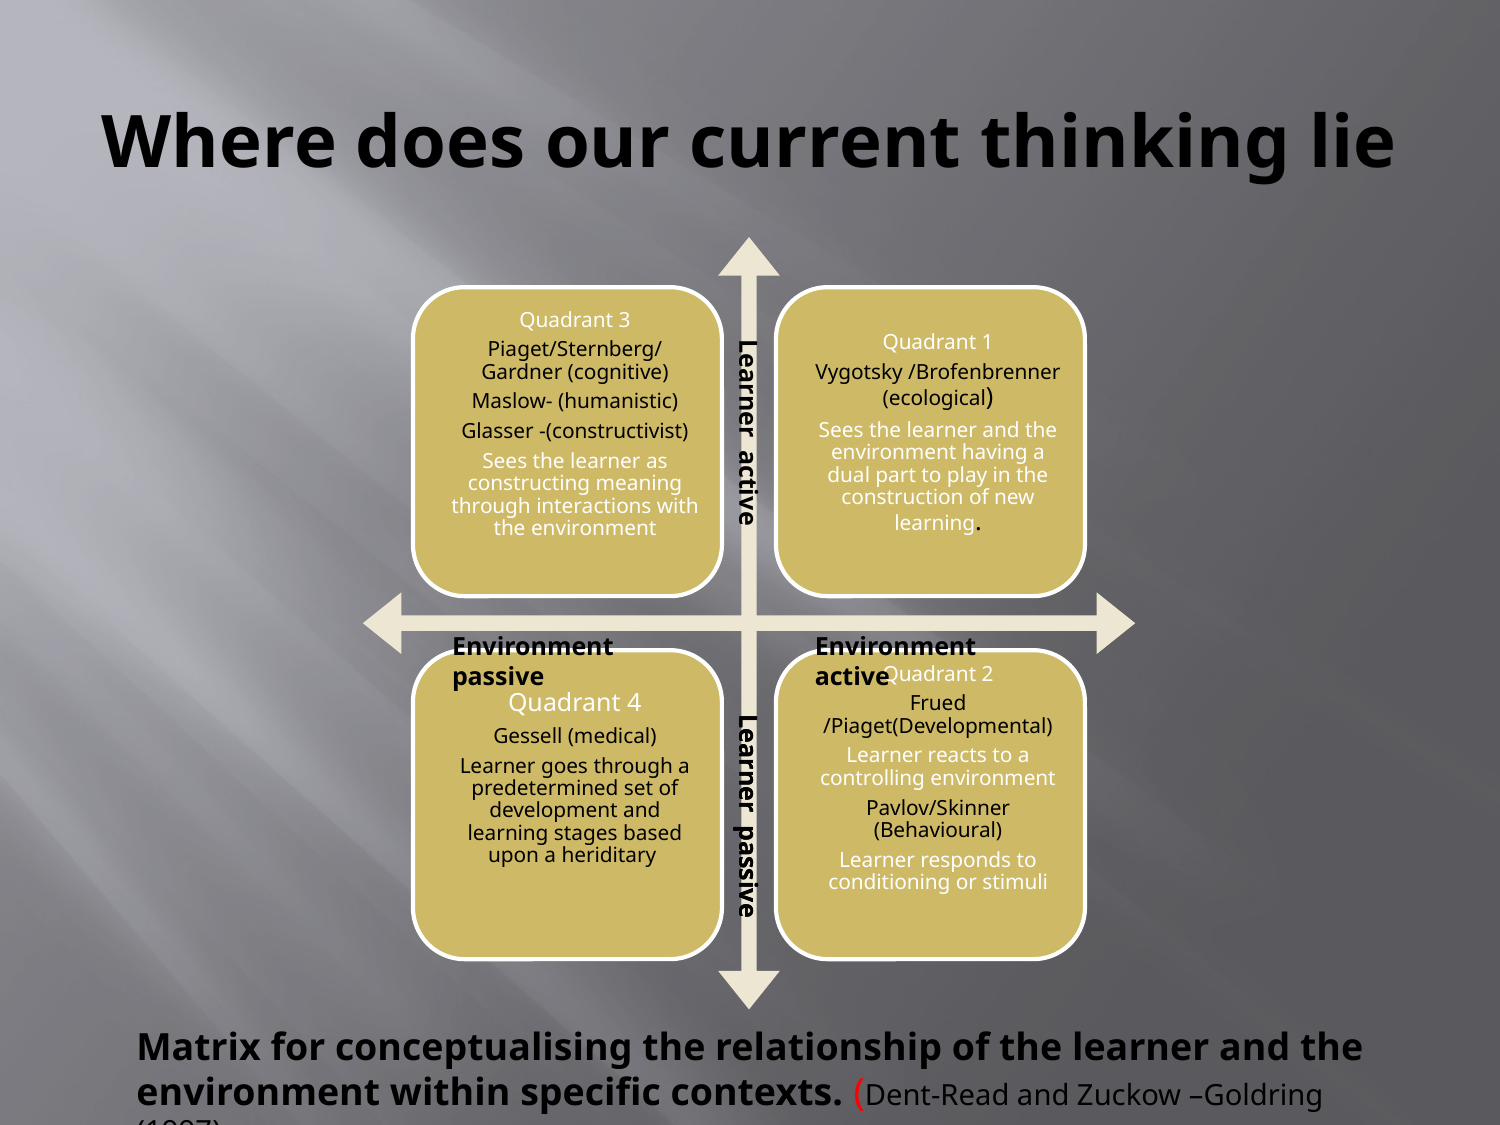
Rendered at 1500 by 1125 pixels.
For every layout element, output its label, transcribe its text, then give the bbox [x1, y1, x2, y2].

text_box Matrix for conceptualising the relationship of the learner and the environment within specific contexts. (Dent-Read and Zuckow –Goldring (1997) [121, 1053, 1422, 1125]
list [73, 236, 1425, 1010]
title Where does our current thinking lie [75, 45, 1425, 233]
